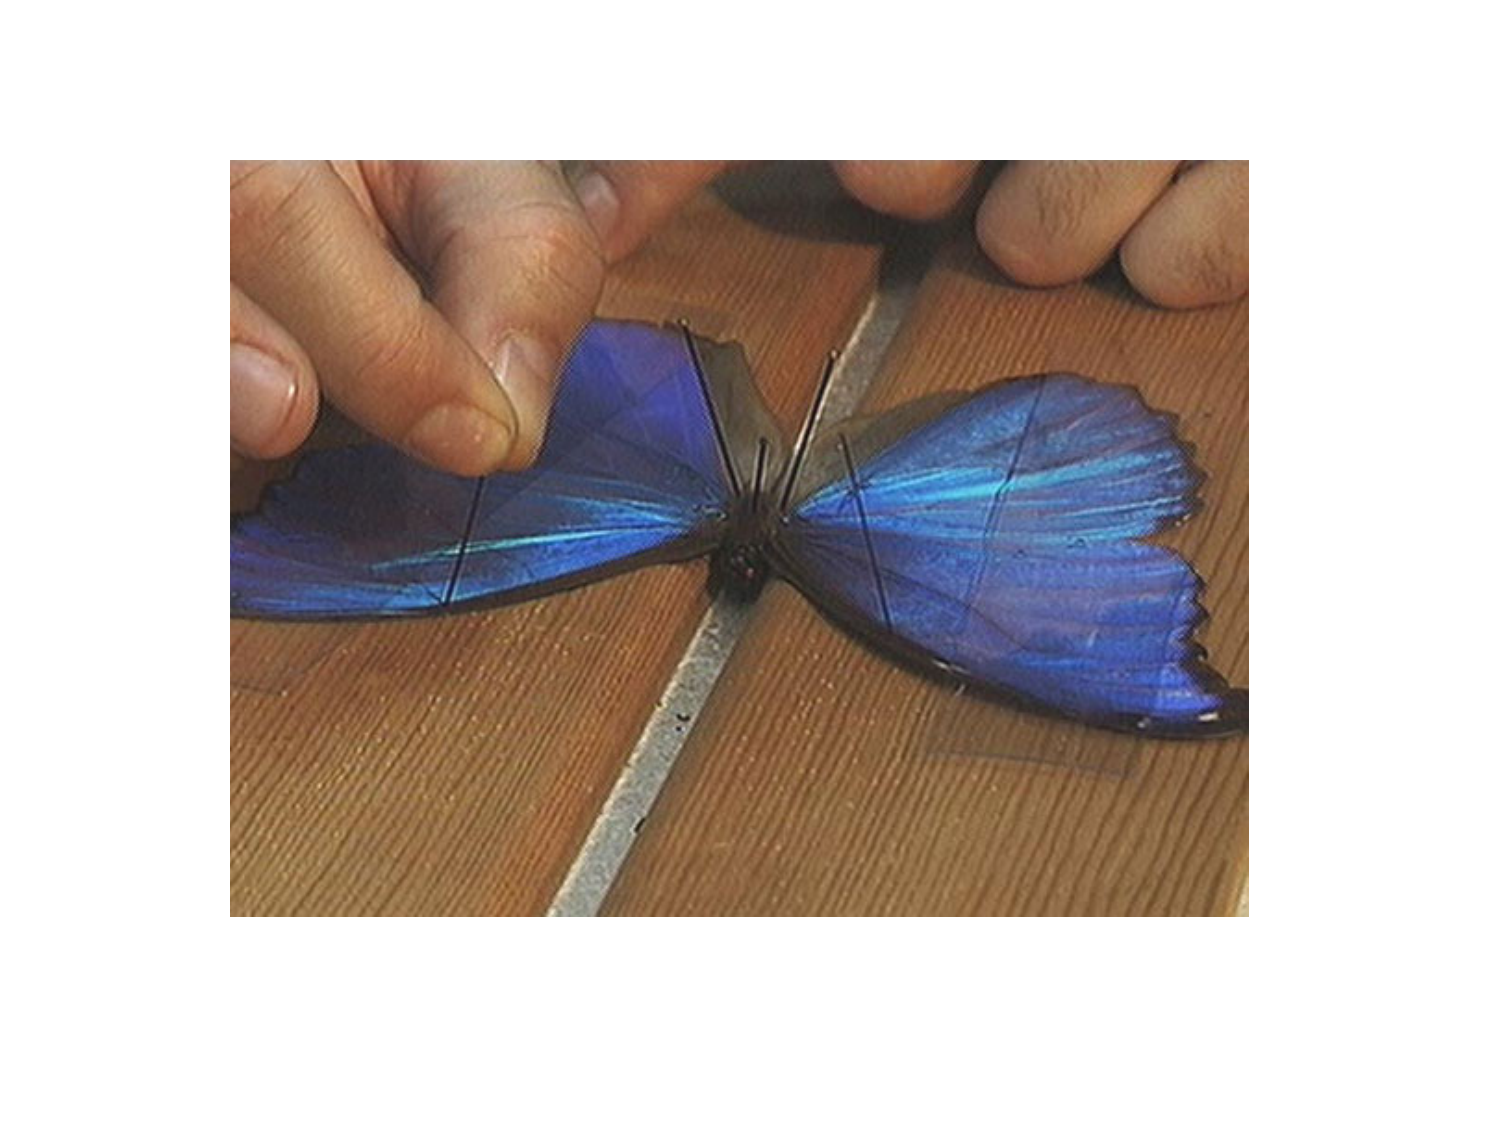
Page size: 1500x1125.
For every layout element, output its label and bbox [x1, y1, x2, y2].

picture [229, 160, 1249, 917]
